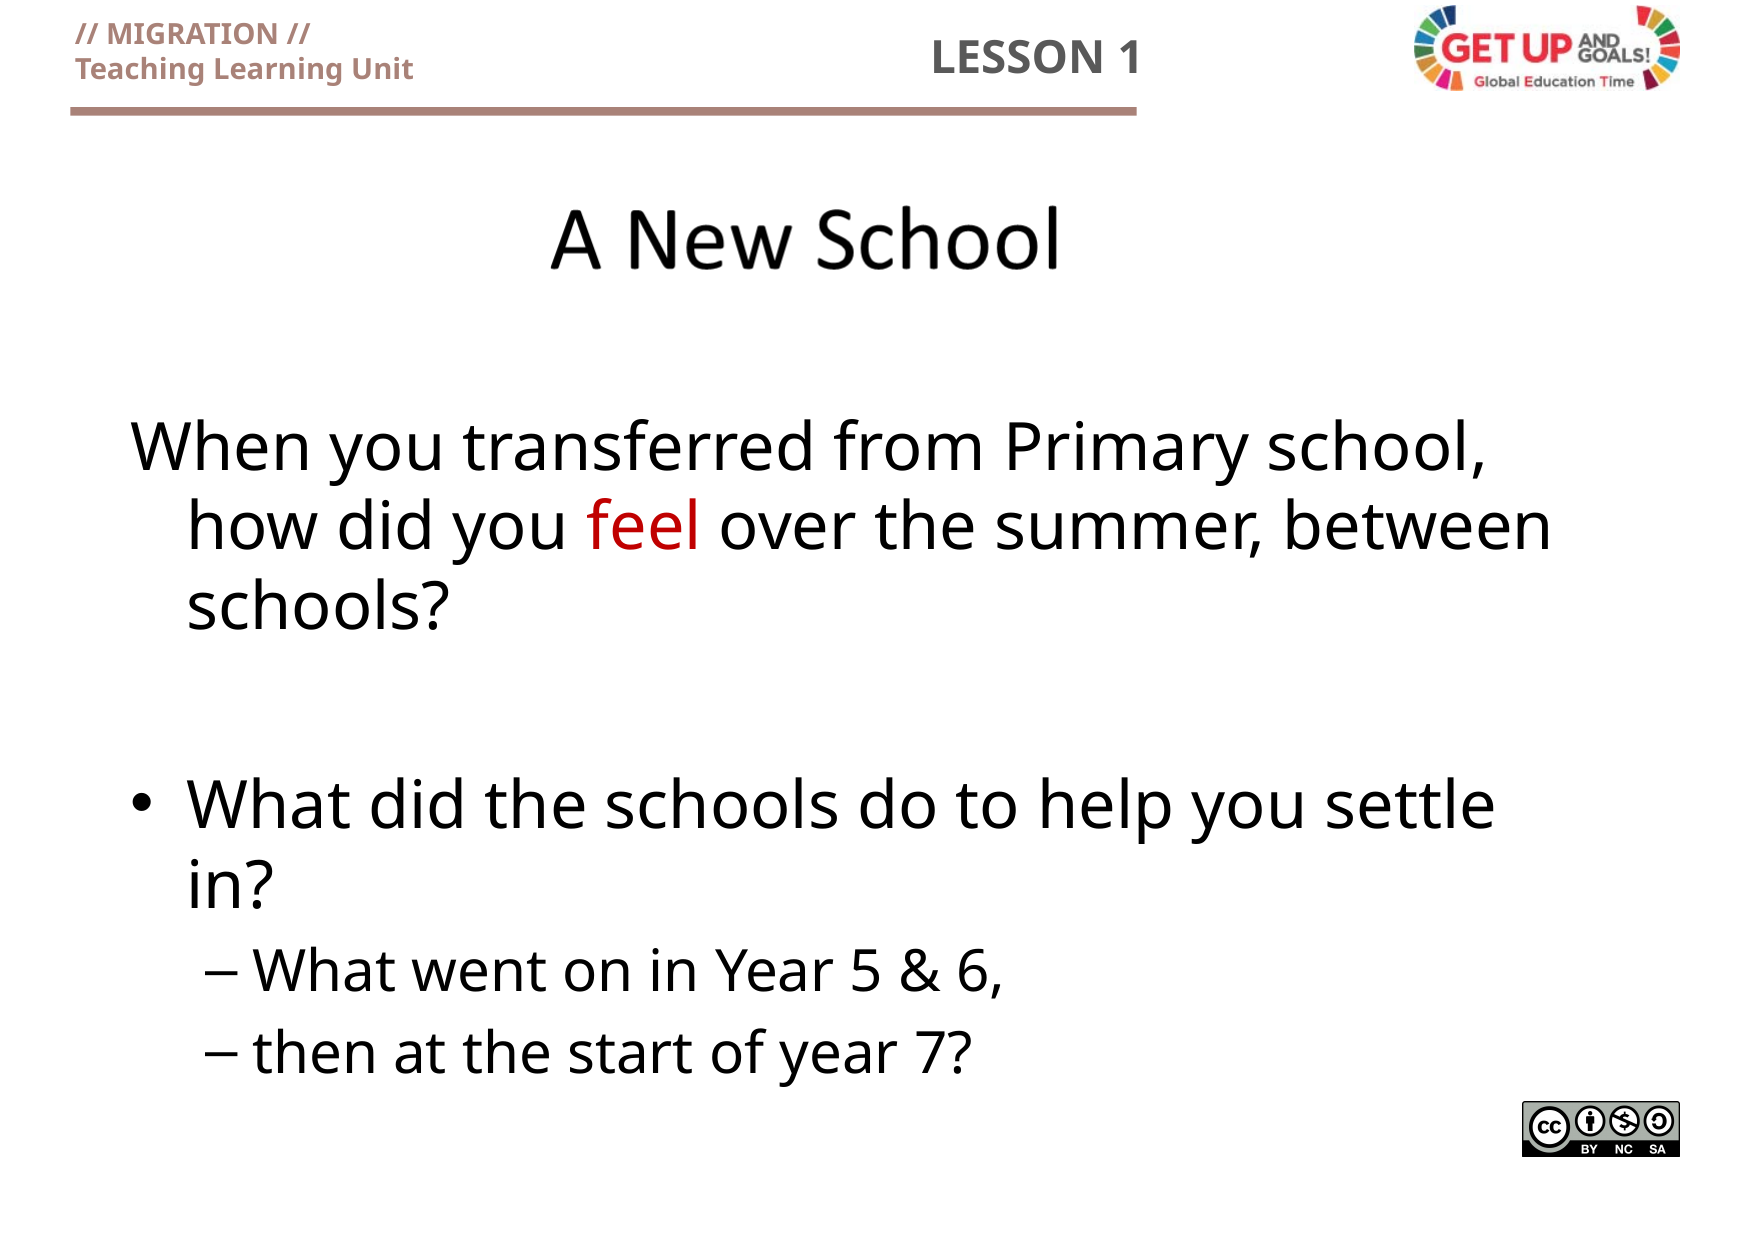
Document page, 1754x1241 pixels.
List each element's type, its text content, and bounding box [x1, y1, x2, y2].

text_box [59, 0, 1680, 188]
picture [1522, 1101, 1680, 1158]
picture [493, 153, 1118, 348]
text_box When you transferred from Primary school, how did you feel over the summer, between schools? What did the schools do to help you settle in? What went on in Year 5 & 6, then at the start of year 7? [115, 395, 1584, 1093]
